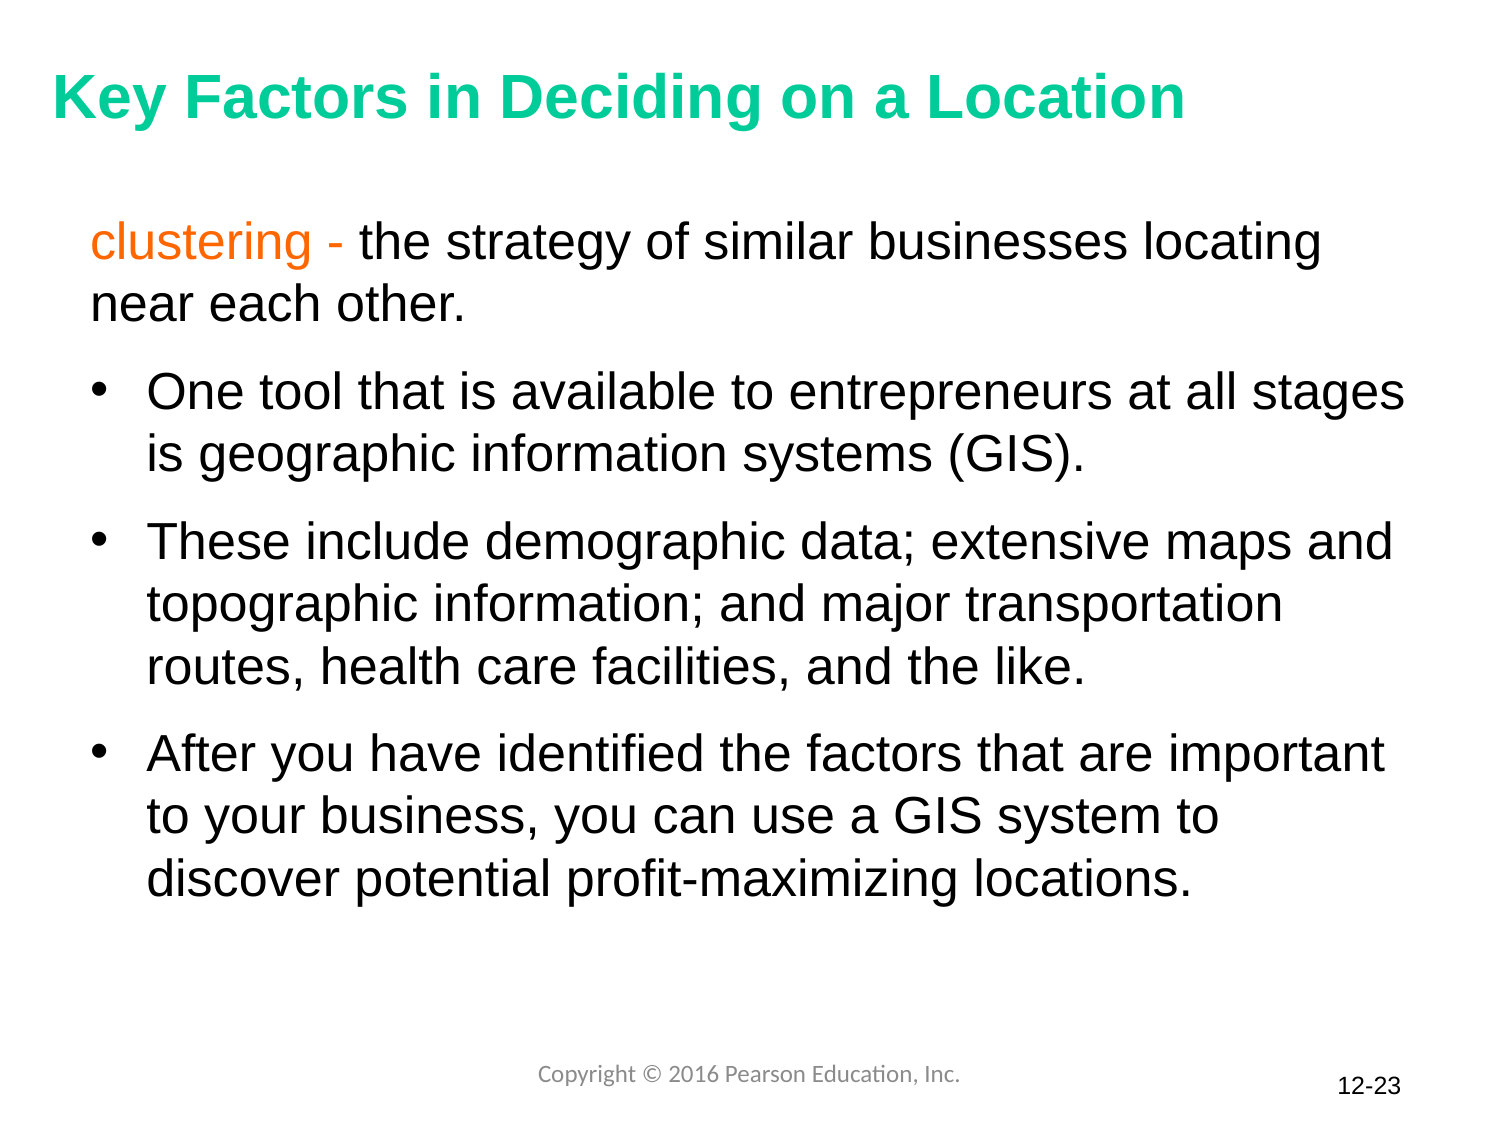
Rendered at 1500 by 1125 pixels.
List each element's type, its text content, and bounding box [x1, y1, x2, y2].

title Key Factors in Deciding on a Location [37, 0, 1388, 188]
list clustering - the strategy of similar businesses locating near each other. One tool that is available to entrepreneurs at all stages is geographic information systems (GIS). These include demographic data; extensive maps and topographic information; and major transportation routes, health care facilities, and the like. After you have identified the factors that are important to your business, you can use a GIS system to discover potential profit-maximizing locations. [75, 200, 1425, 943]
footer Copyright © 2016 Pearson Education, Inc. [512, 1042, 988, 1103]
